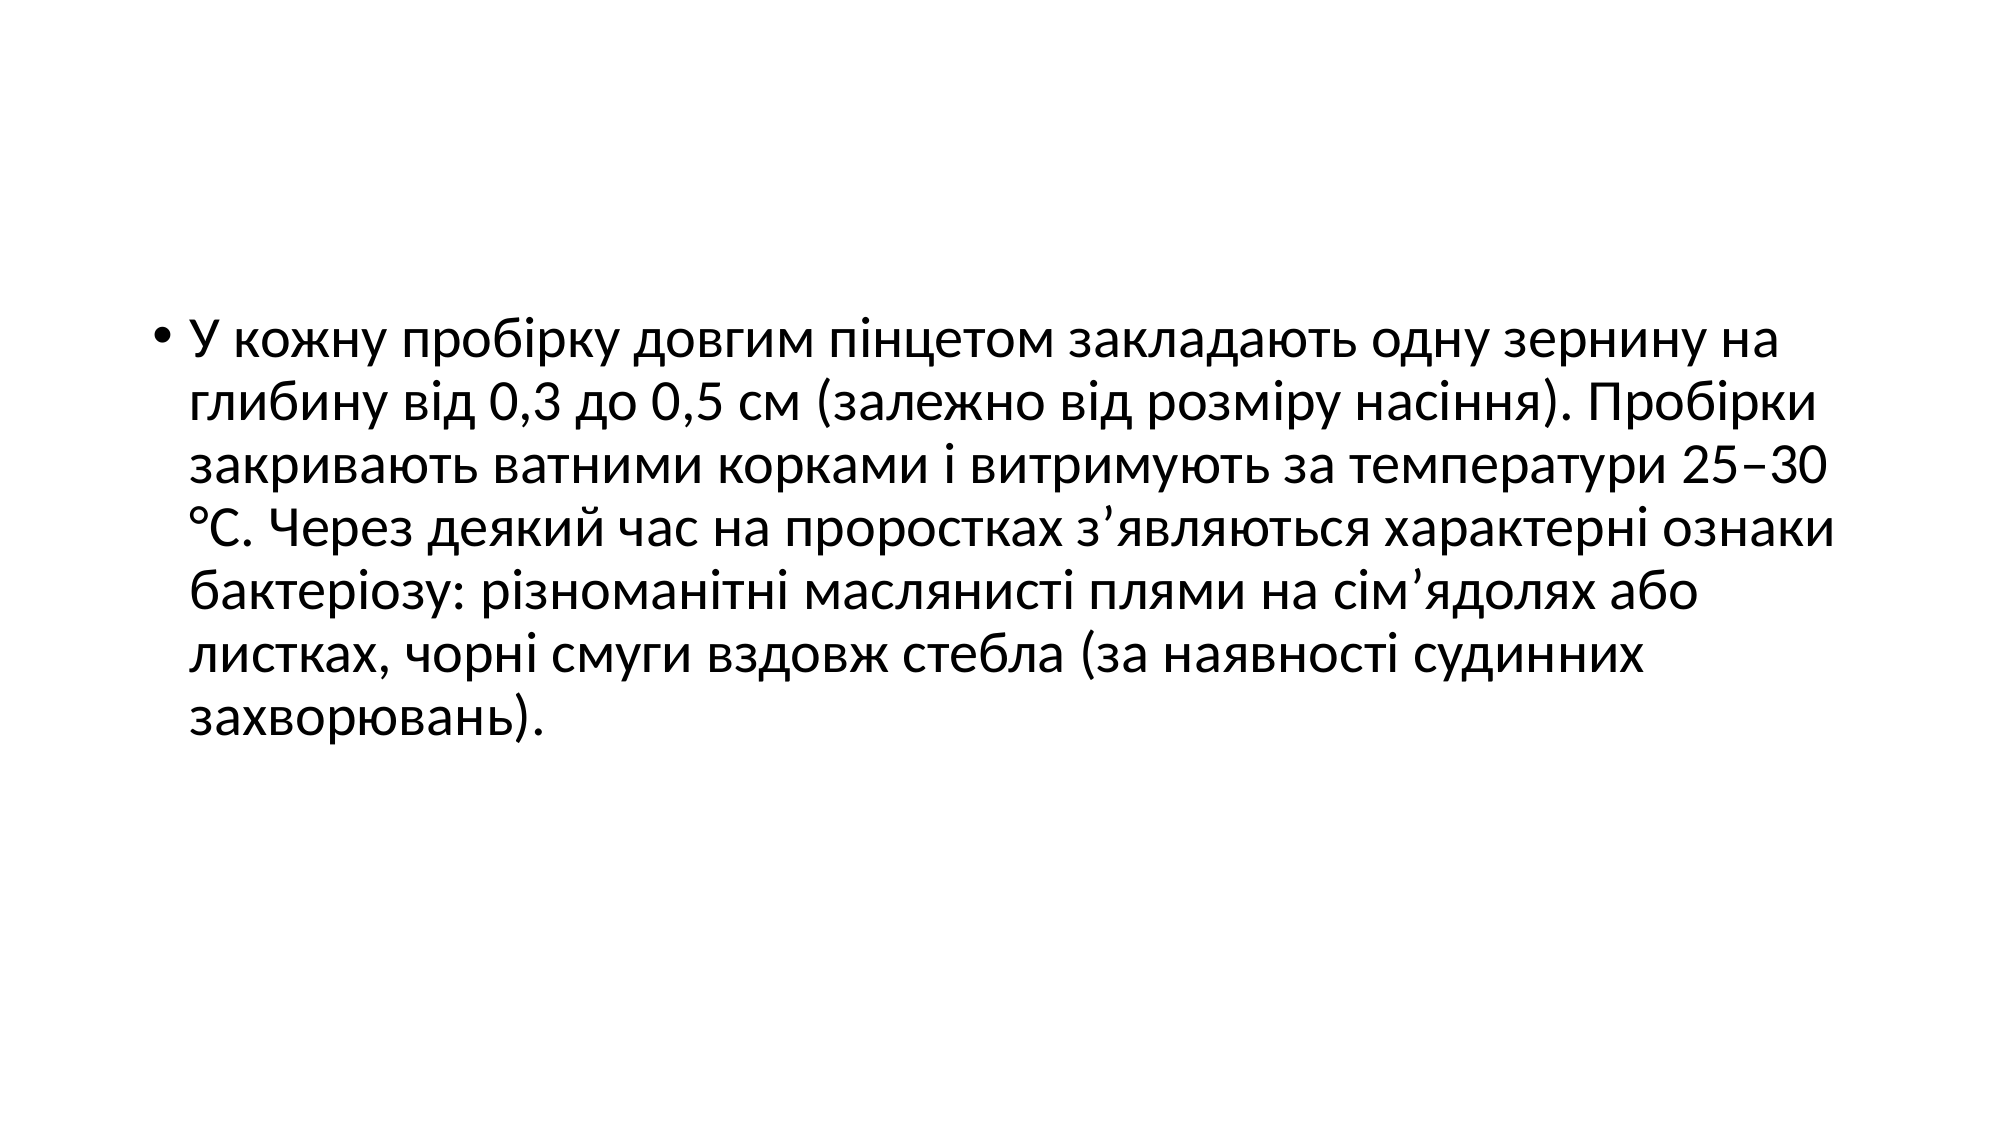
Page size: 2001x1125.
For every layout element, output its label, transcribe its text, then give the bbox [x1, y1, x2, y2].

list У кожну пробірку довгим пінцетом закладають одну зернину на глибину від 0,3 до 0,5 см (залежно від розміру насіння). Пробірки закривають ватними корками і витримують за температури 25–30 °С. Через деякий час на проростках з’являються характерні ознаки бактеріозу: різноманітні маслянисті плями на сім’ядолях або листках, чорні смуги вздовж стебла (за наявності судинних захворювань). [137, 299, 1863, 1014]
